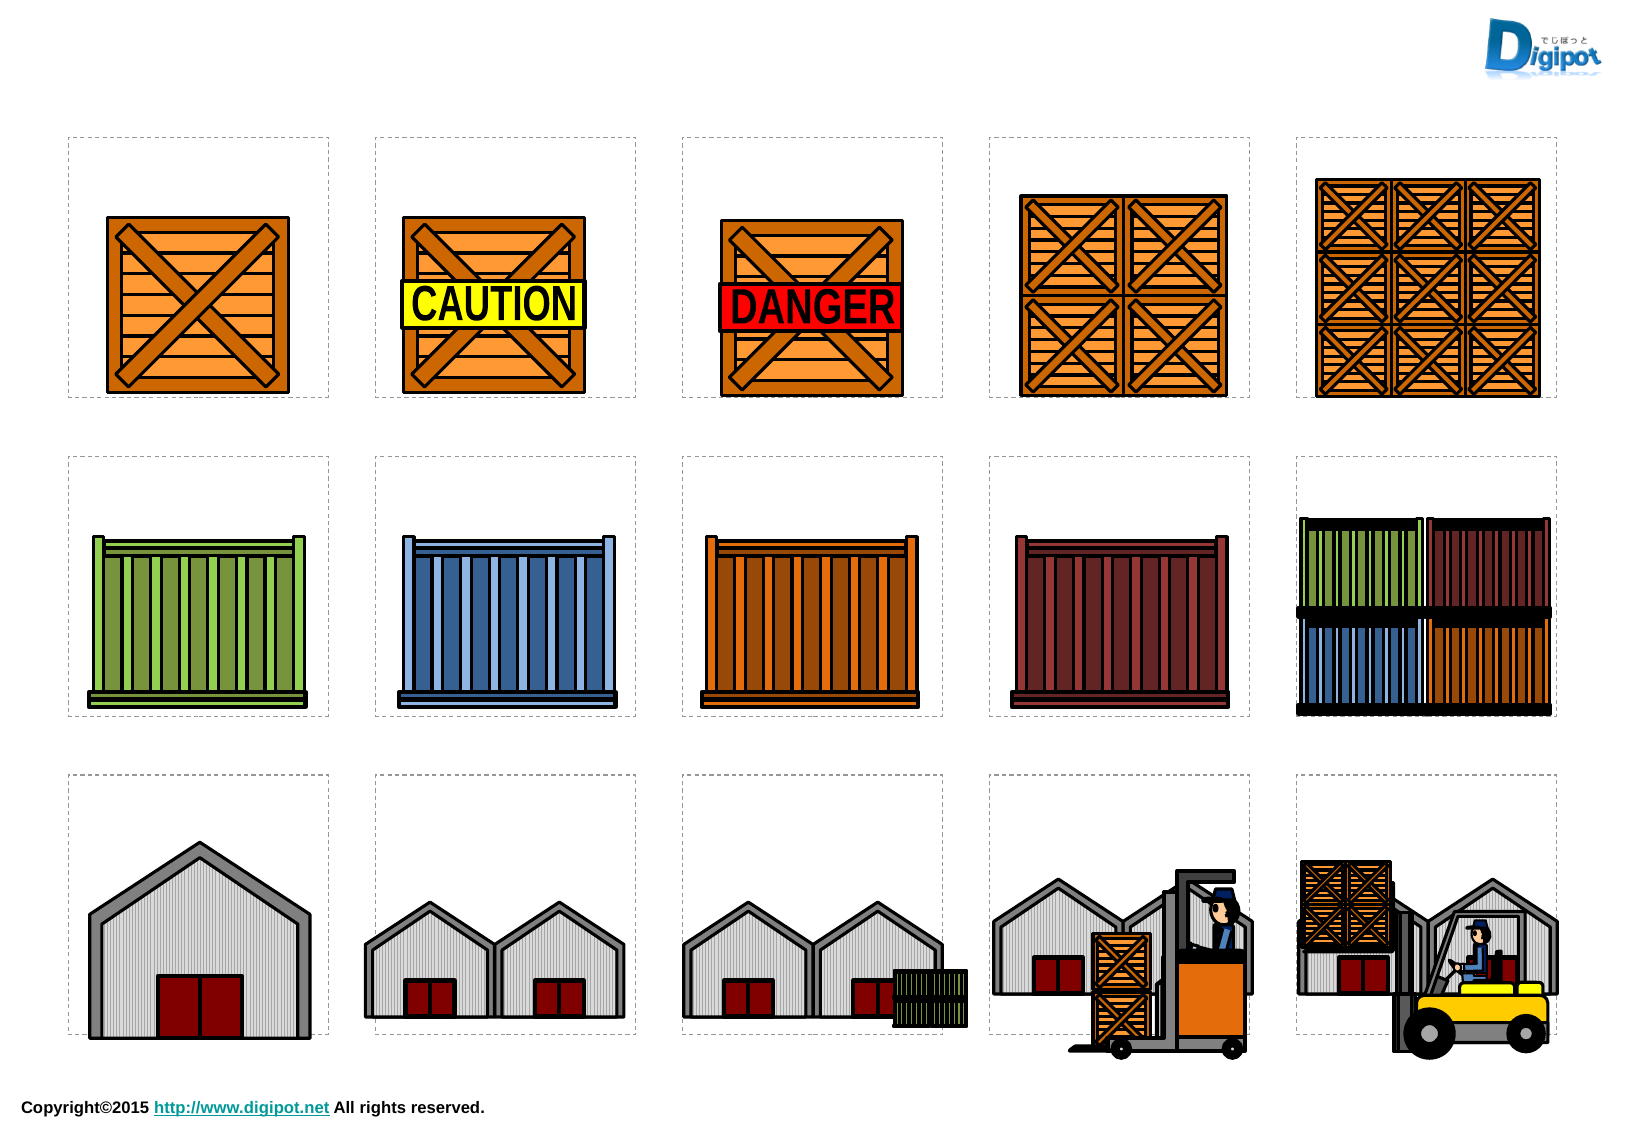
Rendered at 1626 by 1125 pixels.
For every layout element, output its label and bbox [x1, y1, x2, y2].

text_box [701, 536, 919, 708]
text_box [1296, 856, 1558, 1059]
text_box [90, 199, 304, 412]
text_box [88, 536, 306, 708]
text_box [365, 901, 625, 1018]
text_box [1011, 185, 1236, 407]
text_box [398, 536, 616, 708]
text_box [1309, 172, 1546, 405]
text_box [1011, 536, 1229, 708]
text_box [89, 841, 311, 1039]
text_box [683, 901, 968, 1028]
text_box [993, 871, 1253, 1059]
text_box [704, 202, 918, 416]
text_box [386, 199, 600, 412]
picture [1485, 18, 1602, 82]
text_box [1298, 517, 1551, 714]
